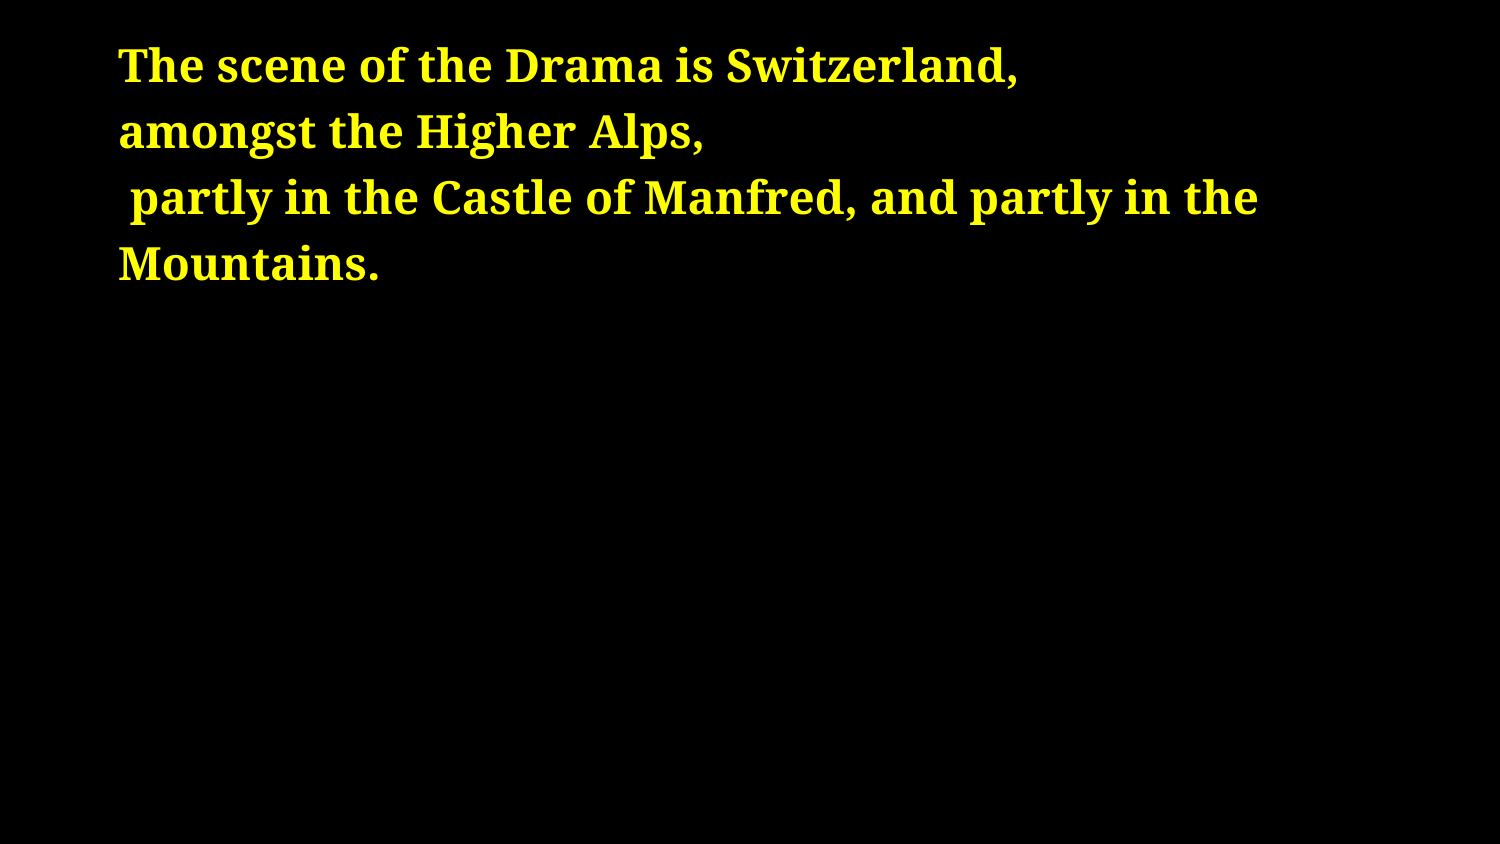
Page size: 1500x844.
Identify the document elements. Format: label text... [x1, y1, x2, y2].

title The scene of the Drama is Switzerland, amongst the Higher Alps, partly in the Castle of Manfred, and partly in the Mountains. [103, 17, 1397, 299]
